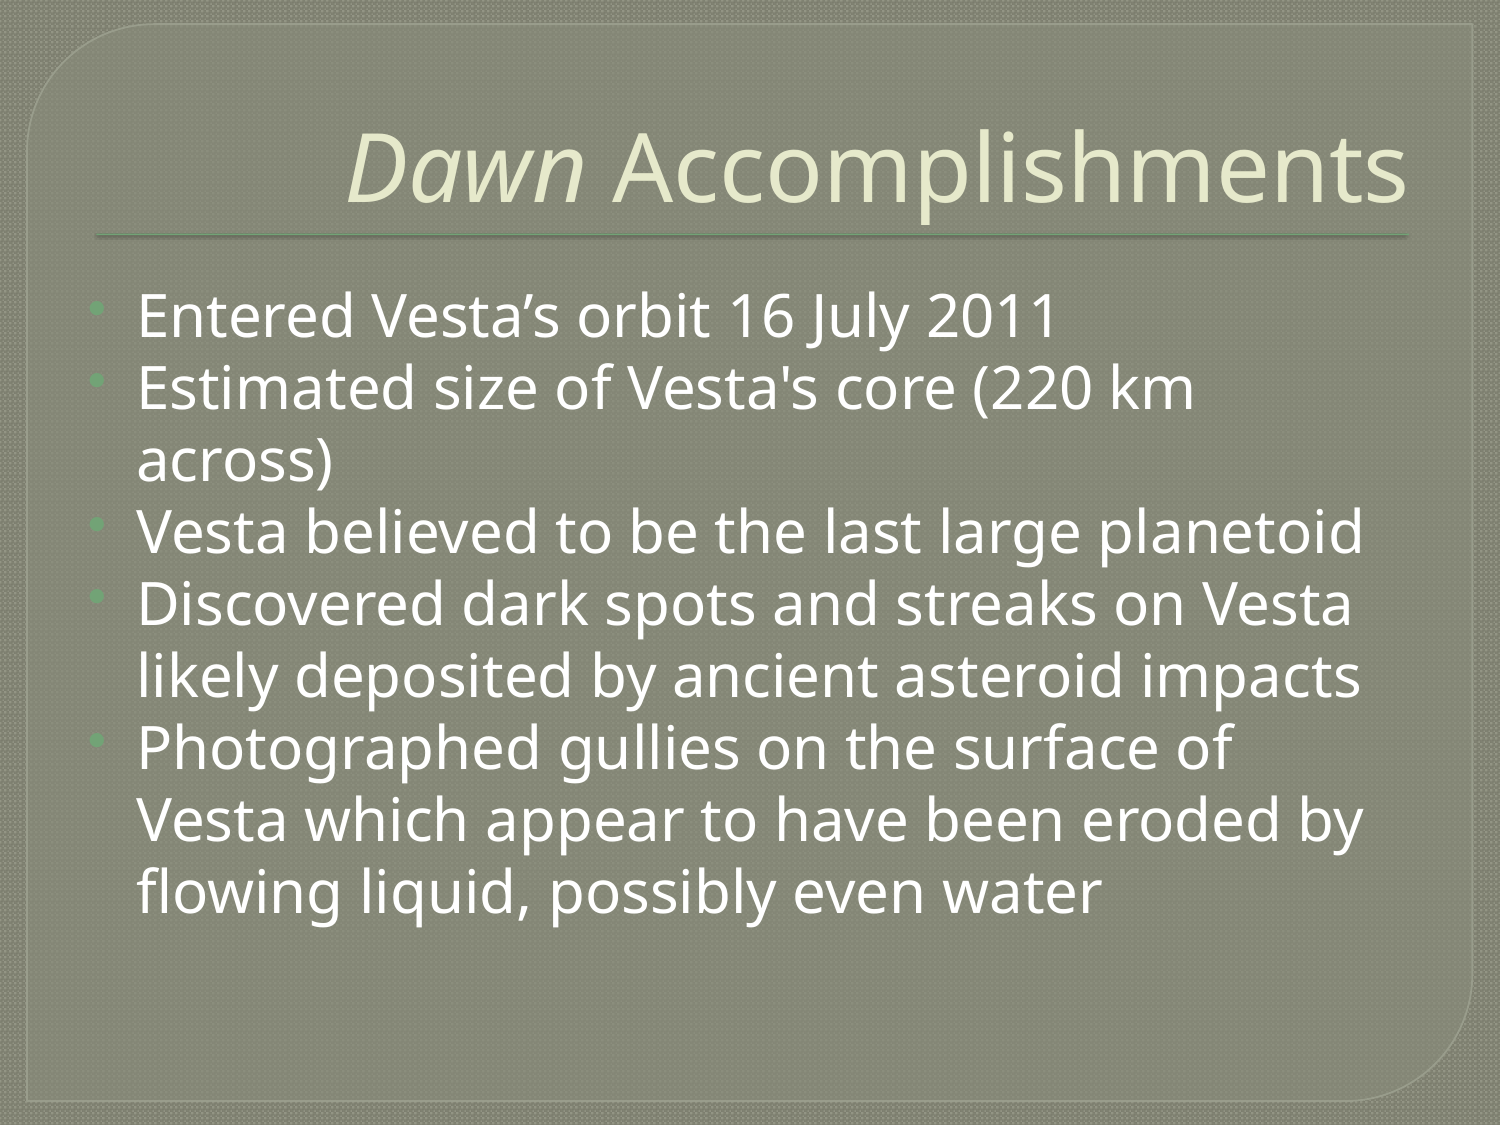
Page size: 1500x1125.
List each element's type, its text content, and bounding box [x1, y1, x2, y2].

list Entered Vesta’s orbit 16 July 2011 Estimated size of Vesta's core (220 km across) Vesta believed to be the last large planetoid Discovered dark spots and streaks on Vesta likely deposited by ancient asteroid impacts Photographed gullies on the surface of Vesta which appear to have been eroded by flowing liquid, possibly even water [75, 270, 1413, 1013]
title Dawn Accomplishments [75, 41, 1425, 230]
